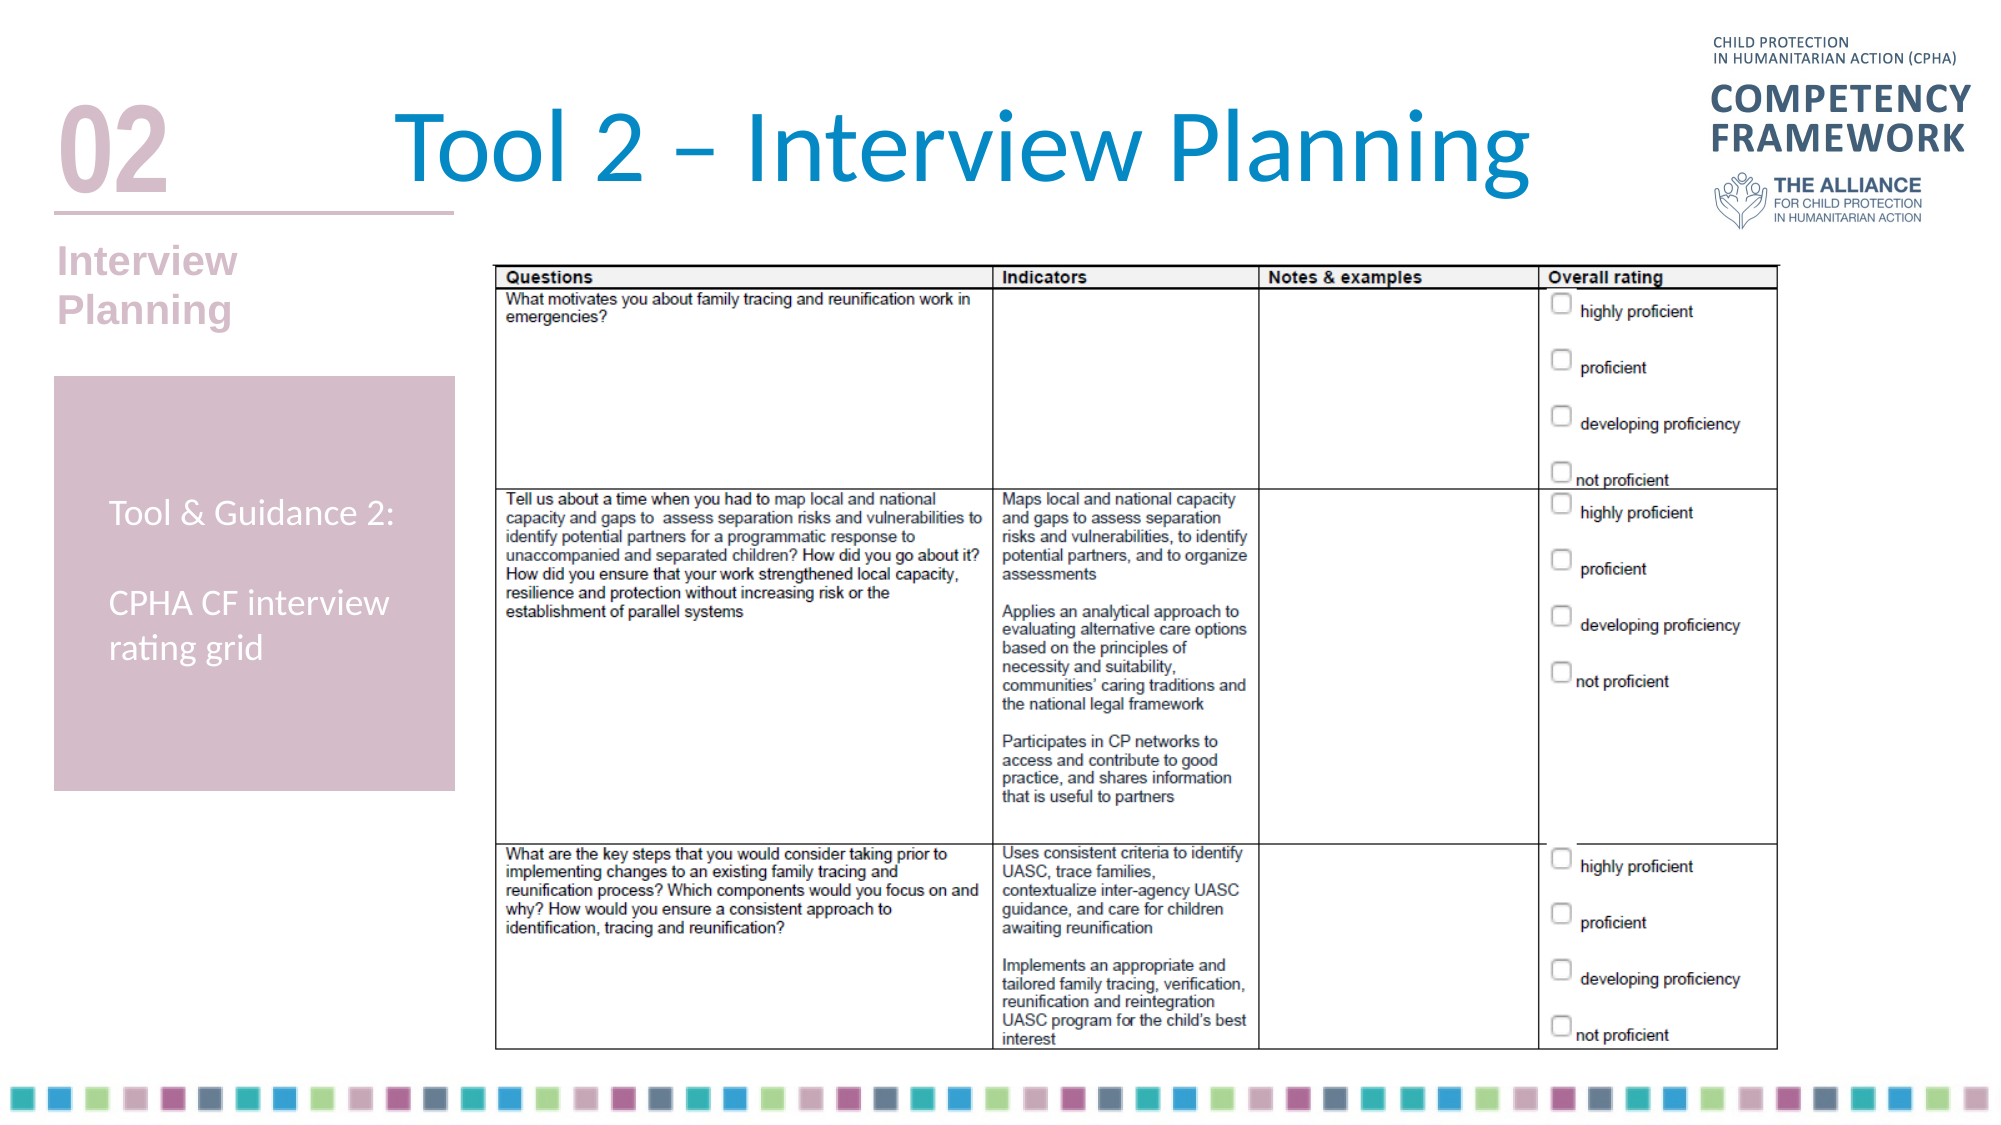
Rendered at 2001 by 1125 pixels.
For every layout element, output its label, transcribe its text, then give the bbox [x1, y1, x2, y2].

text_box 02 [41, 60, 326, 225]
text_box [54, 376, 455, 791]
text_box Interview Planning [41, 225, 342, 341]
picture [0, 30, 2000, 1125]
title Tool 2 – Interview Planning [326, 67, 1704, 212]
text_box Tool & Guidance 2: CPHA CF interview rating grid [93, 480, 421, 676]
